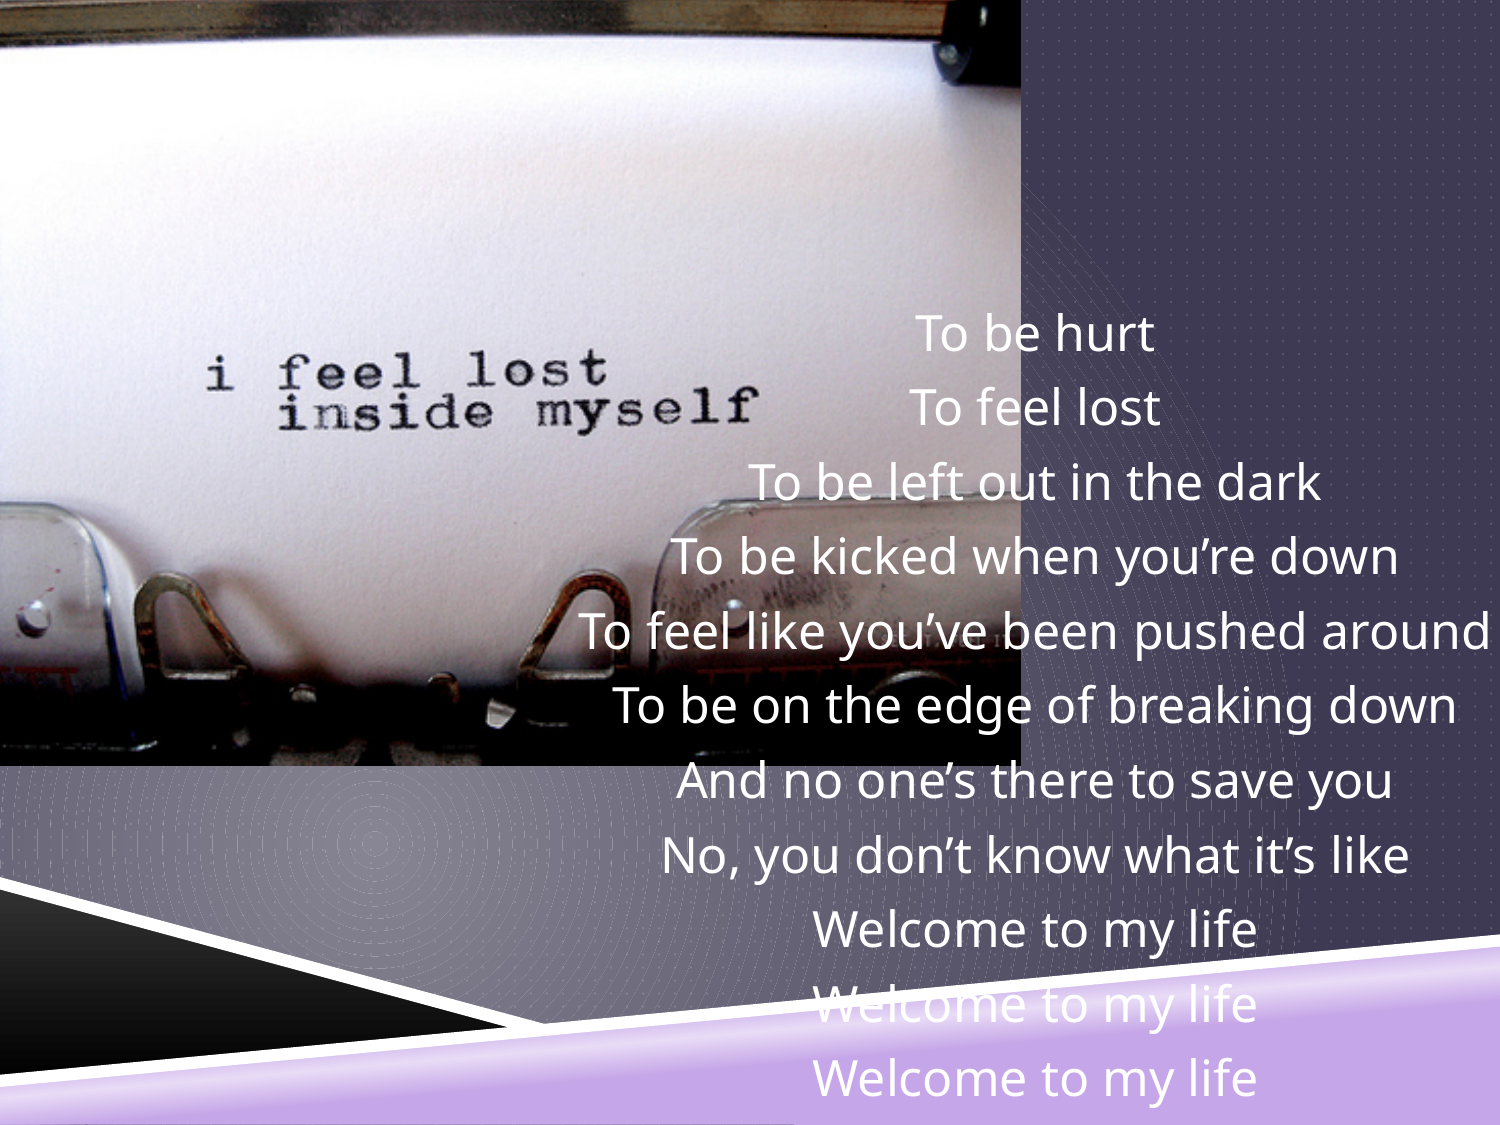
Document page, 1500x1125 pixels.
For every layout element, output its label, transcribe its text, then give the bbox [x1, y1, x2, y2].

list To be hurt To feel lost To be left out in the dark To be kicked when you’re down To feel like you’ve been pushed around To be on the edge of breaking down And no one’s there to save you No, you don’t know what it’s like Welcome to my life Welcome to my life Welcome to my life [563, 293, 1497, 1125]
picture [0, 0, 1022, 766]
